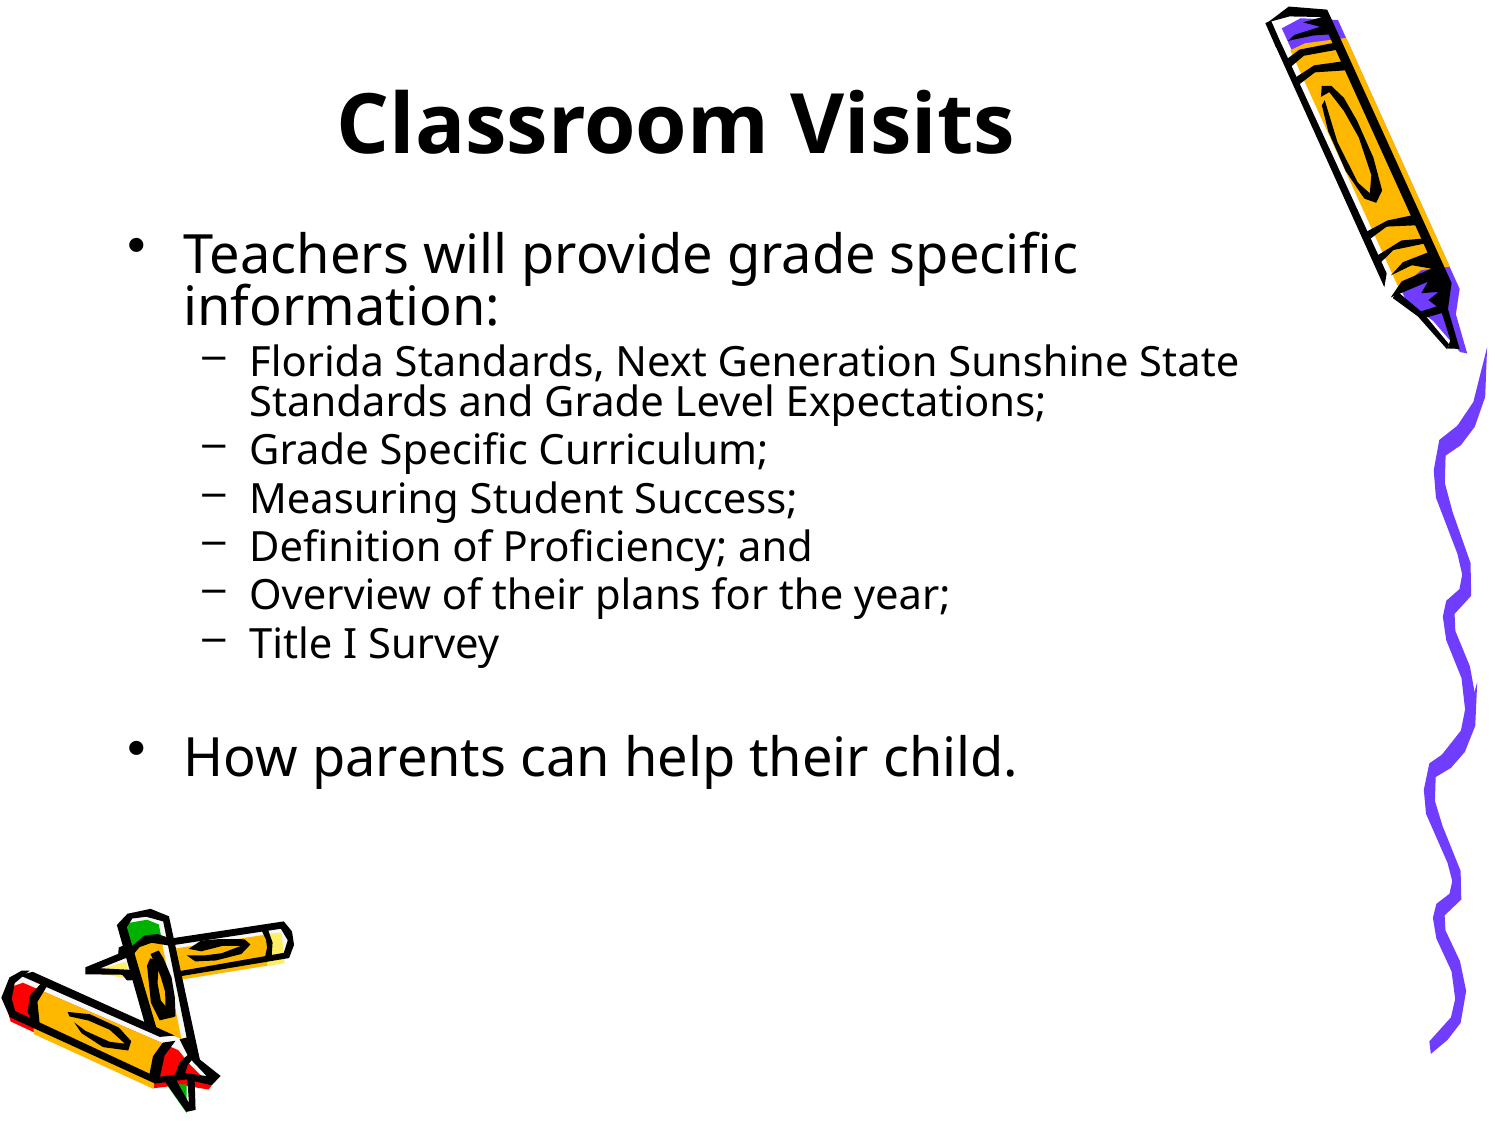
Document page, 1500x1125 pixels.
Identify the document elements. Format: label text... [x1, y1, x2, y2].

text_box Teachers will provide grade specific information: Florida Standards, Next Generation Sunshine State Standards and Grade Level Expectations; Grade Specific Curriculum; Measuring Student Success; Definition of Proficiency; and Overview of their plans for the year; Title I Survey How parents can help their child. [112, 224, 1375, 863]
text_box Classroom Visits [112, 62, 1240, 188]
